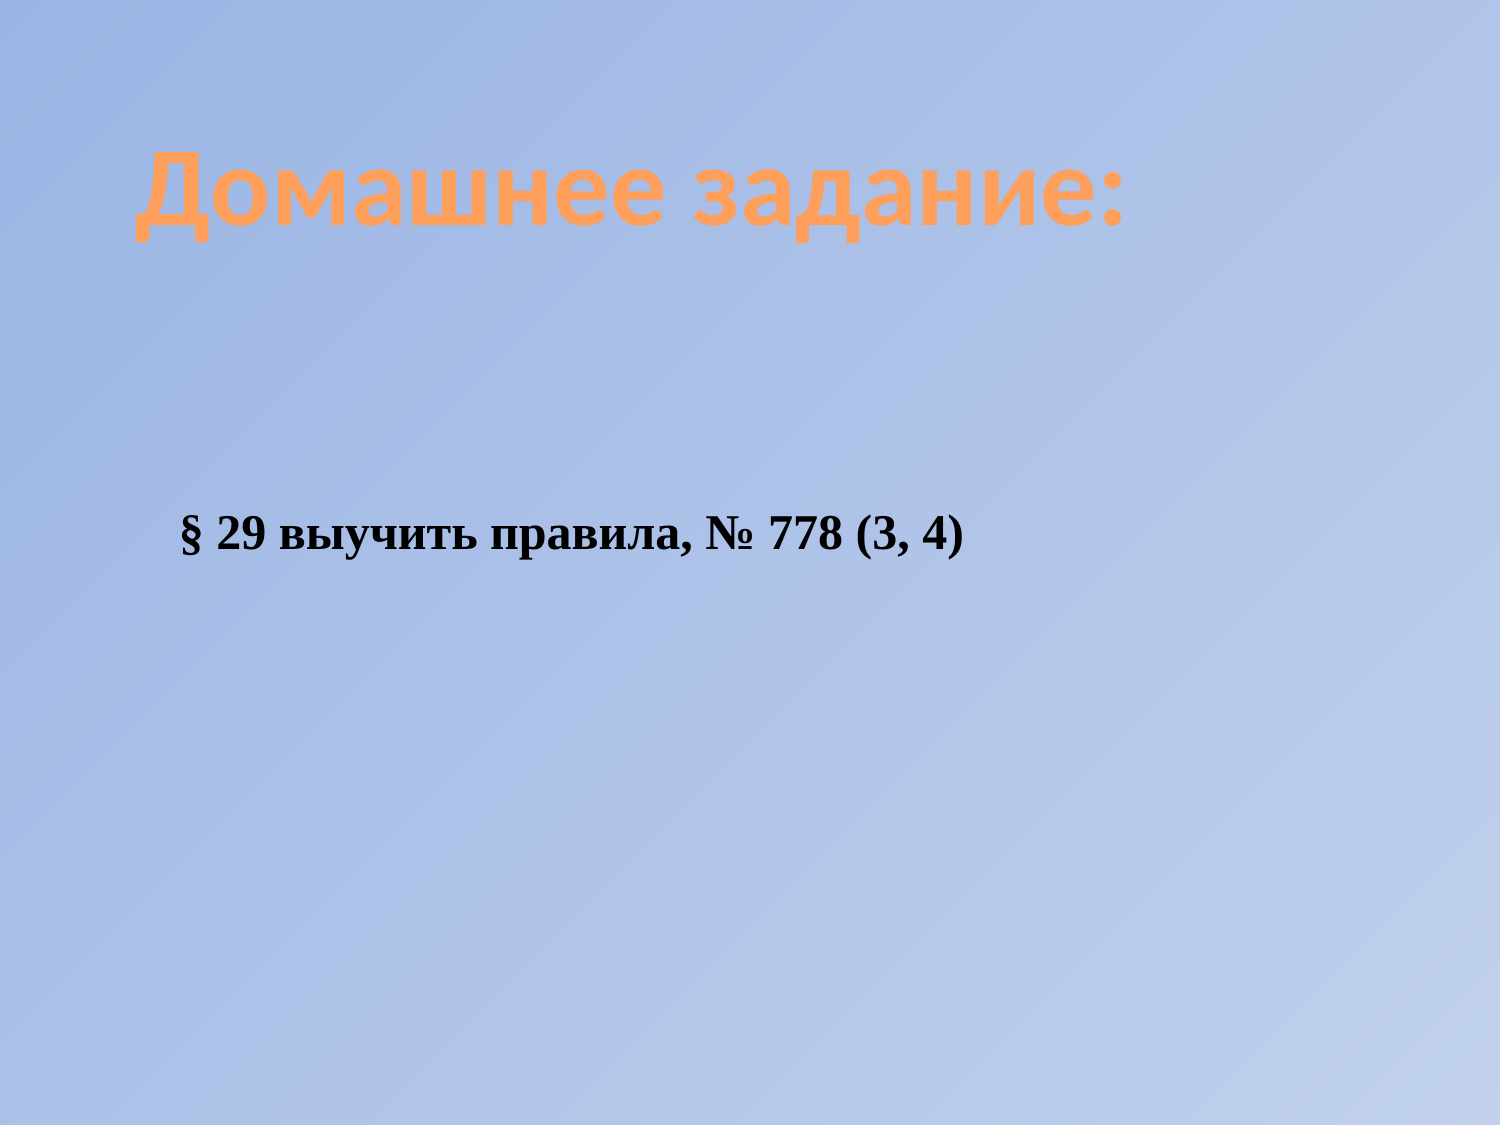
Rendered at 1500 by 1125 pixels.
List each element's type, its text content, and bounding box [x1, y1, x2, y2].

text_box Домашнее задание: [120, 105, 1144, 256]
text_box § 29 выучить правила, № 778 (3, 4) [163, 492, 1137, 567]
